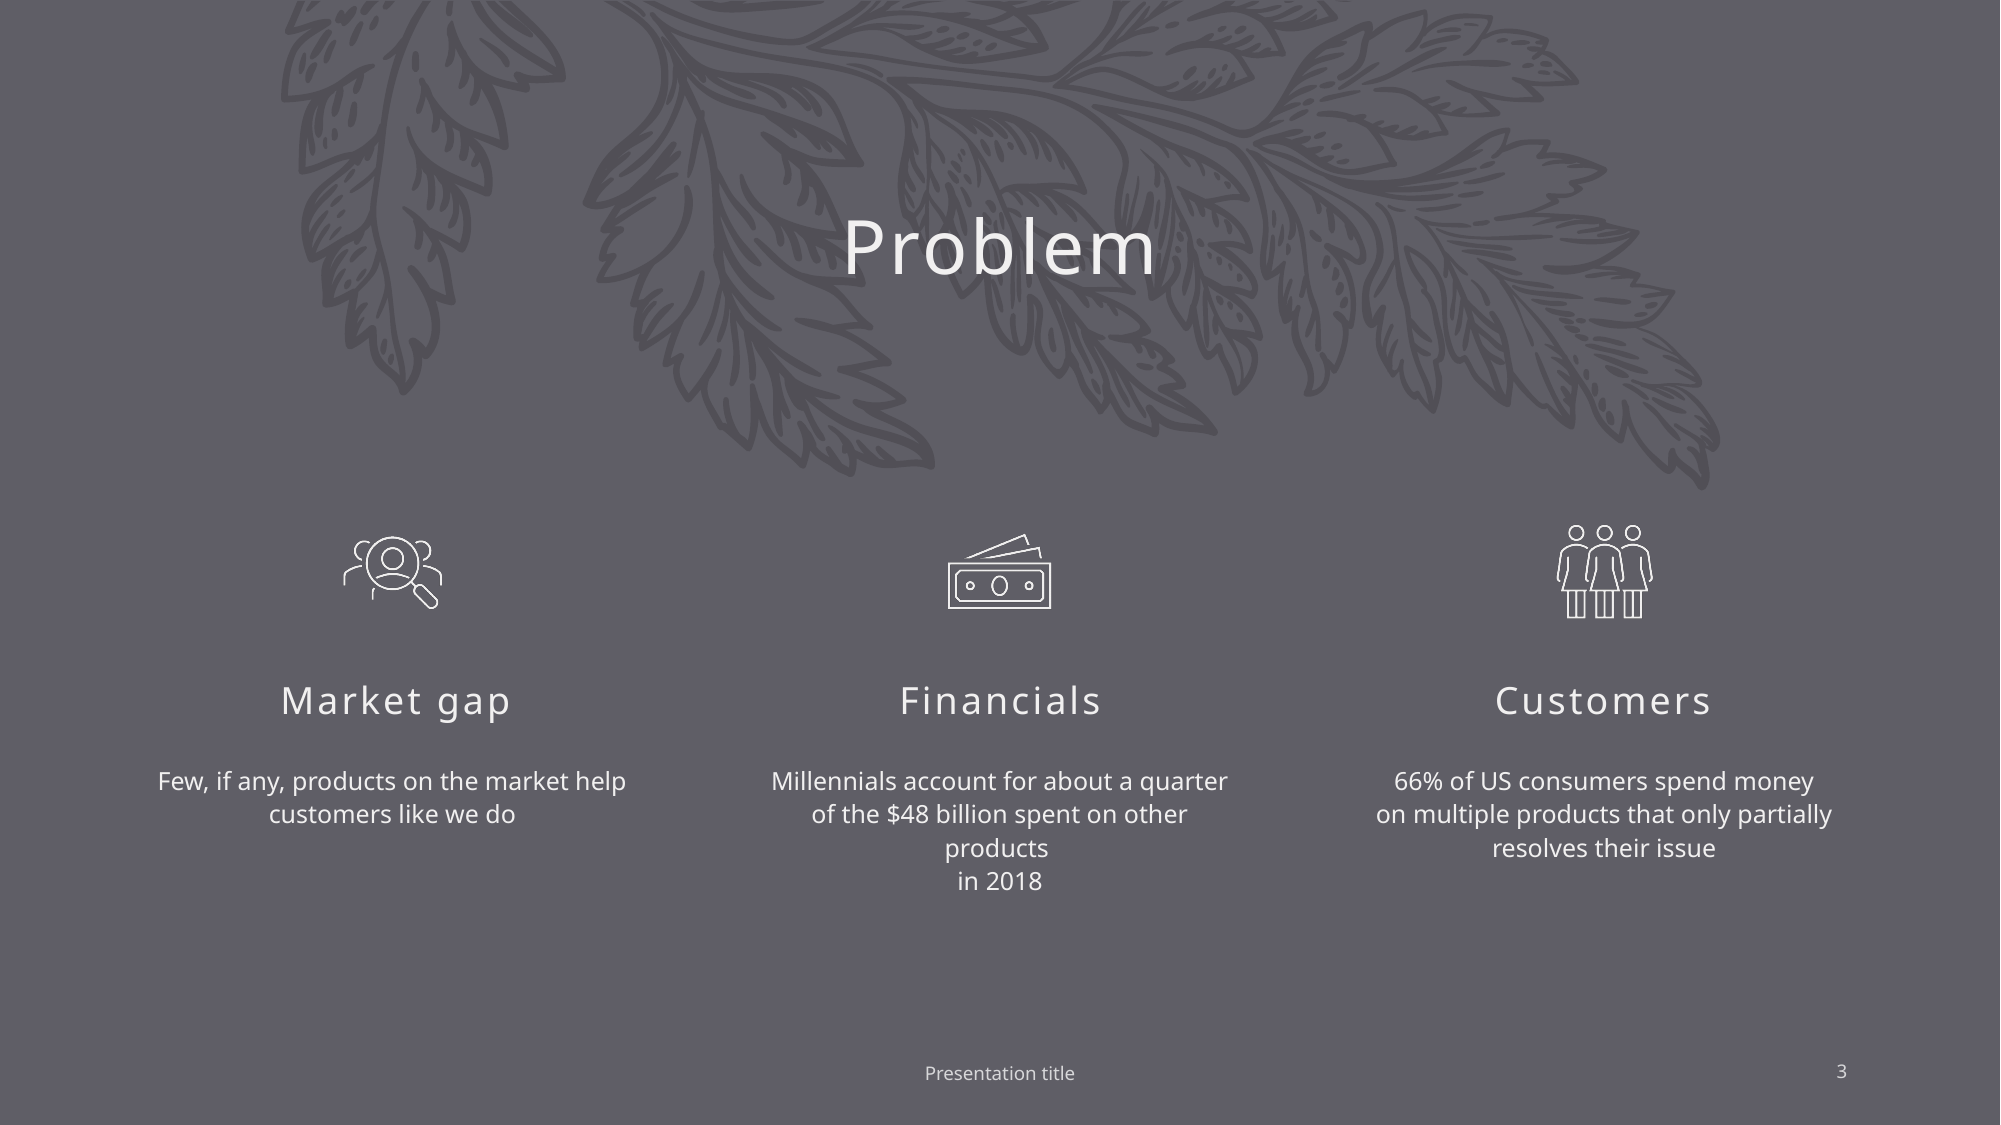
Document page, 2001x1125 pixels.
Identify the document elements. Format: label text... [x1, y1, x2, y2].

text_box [336, 515, 449, 628]
list Few, if any, products on the market help customers like we do [137, 754, 648, 1002]
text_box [1548, 515, 1661, 628]
list Financials [742, 619, 1258, 731]
list Customers [1344, 619, 1861, 731]
list Millennials account for about a quarter of the $48 billion spent on other products in 2018​ [743, 754, 1257, 1002]
list 66% of US consumers spend money on multiple products that only partially resolves their issue​ [1348, 754, 1861, 1002]
title Problem [137, 182, 1863, 318]
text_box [943, 515, 1056, 628]
list Market gap [137, 619, 654, 731]
footer Presentation title [662, 1042, 1338, 1103]
slide_number 3 [1412, 1042, 1863, 1103]
